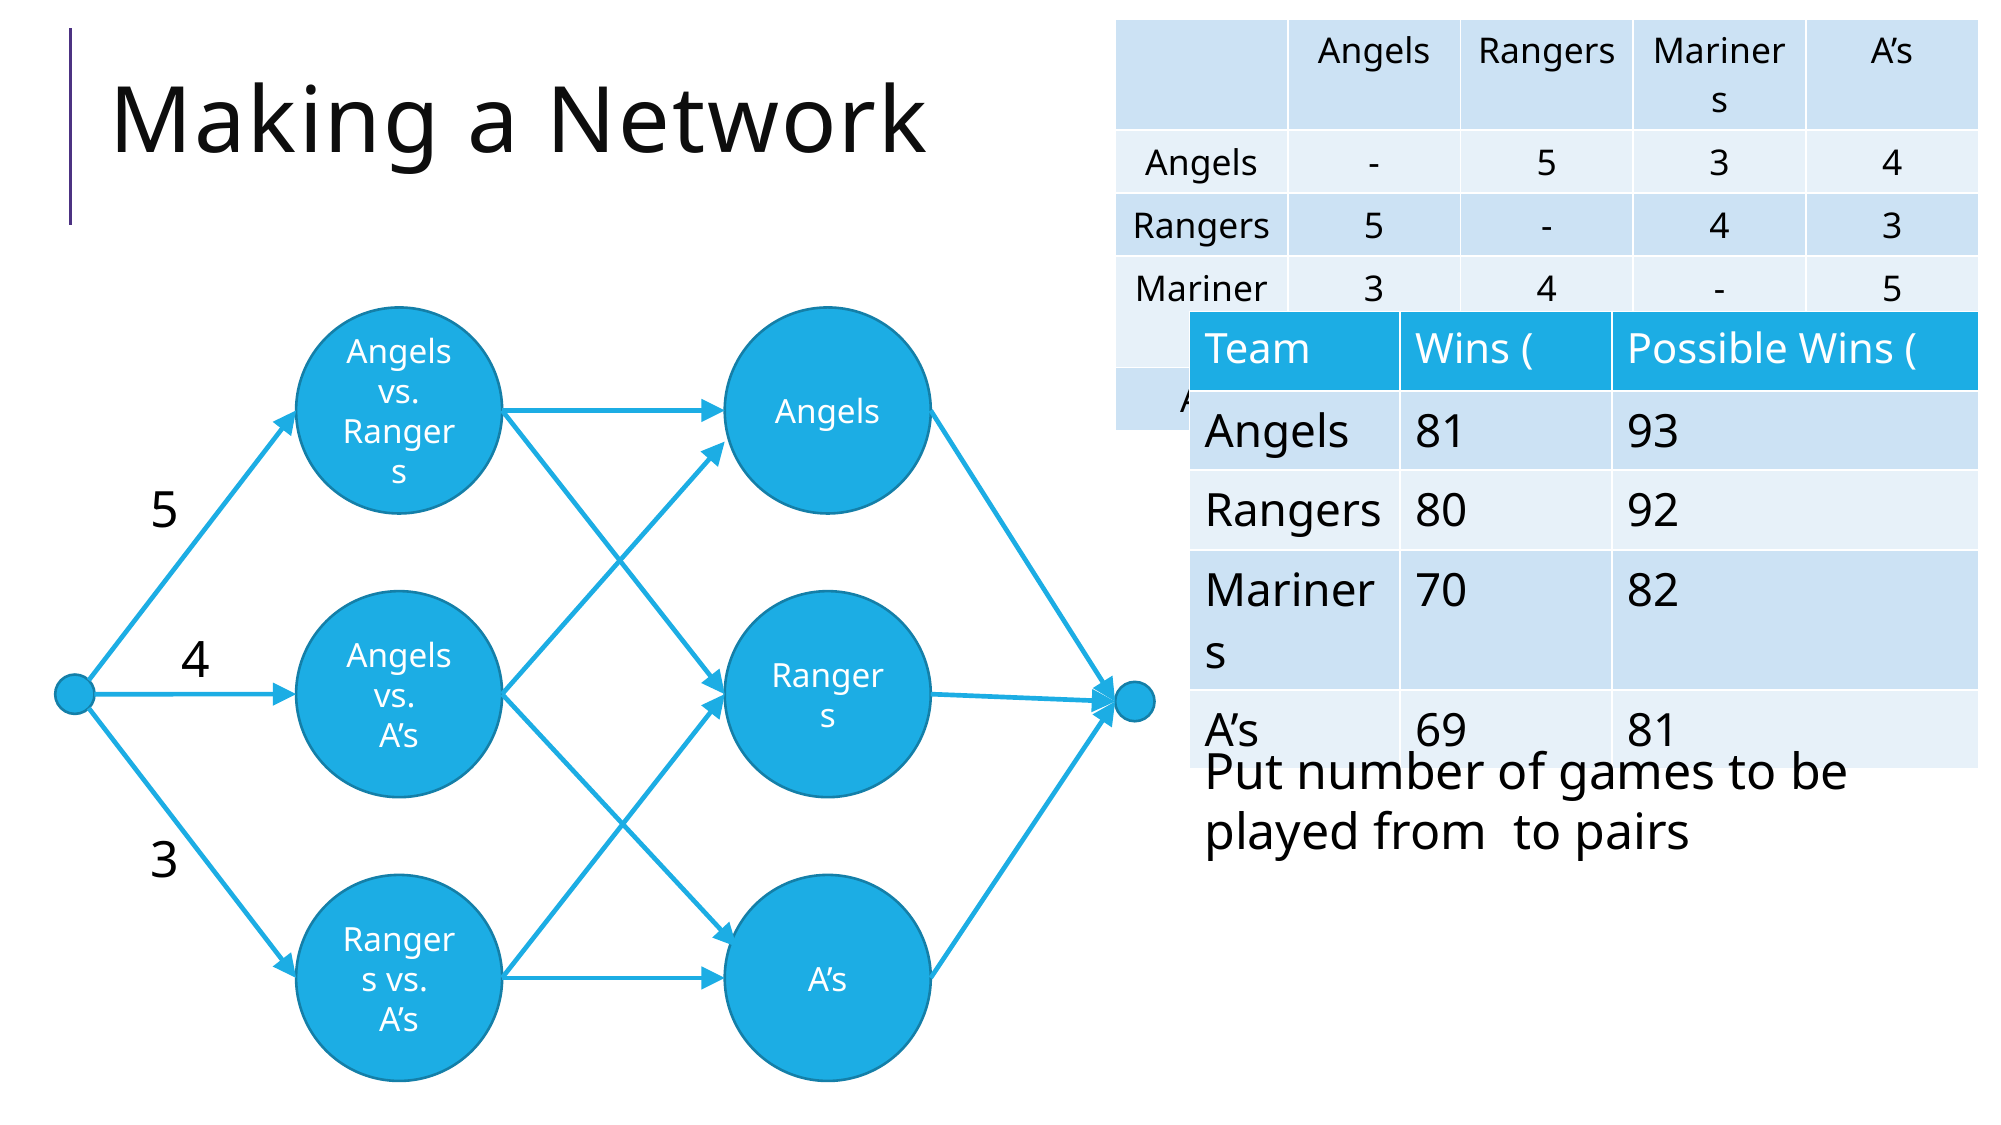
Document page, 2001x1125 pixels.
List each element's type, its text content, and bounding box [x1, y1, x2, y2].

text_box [88, 707, 297, 979]
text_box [930, 701, 1116, 979]
text_box Angels [723, 306, 932, 515]
table_cell 3 [1807, 194, 1978, 255]
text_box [930, 693, 1116, 697]
table_cell Rangers [1116, 194, 1287, 255]
table_cell - [1634, 257, 1805, 311]
table_header [1116, 20, 1287, 129]
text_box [930, 410, 1116, 690]
table_cell 3 [1634, 131, 1805, 192]
table_header Mariners [1634, 20, 1805, 129]
table_cell 4 [1461, 257, 1632, 311]
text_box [501, 441, 725, 689]
table_cell Mariners [1116, 257, 1287, 367]
text_box [53, 673, 95, 716]
table_cell Angels [1116, 131, 1287, 192]
table_cell 5 [1461, 131, 1632, 192]
table_cell 5 [1289, 194, 1460, 255]
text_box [88, 410, 297, 681]
text_box Rangers vs. A’s [295, 873, 504, 1083]
title Making a Network [94, 43, 1114, 210]
text_box A’s [723, 873, 932, 1083]
table_cell 3 [1289, 257, 1460, 311]
text_box Angels vs. A’s [296, 589, 495, 799]
table_cell - [1461, 194, 1632, 255]
table_cell 4 [1807, 131, 1978, 192]
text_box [729, 693, 737, 947]
table_header Angels [1289, 20, 1460, 129]
table_header A’s [1807, 20, 1978, 129]
text_box Angels vs. Rangers [294, 306, 504, 515]
table_cell A’s [1116, 368, 1189, 430]
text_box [501, 693, 725, 977]
text_box [1123, 680, 1156, 723]
text_box Rangers [732, 589, 923, 799]
table_cell - [1289, 131, 1460, 192]
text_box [501, 410, 725, 438]
table_cell 4 [1634, 194, 1805, 255]
table_cell 5 [1807, 257, 1978, 311]
table_header Rangers [1461, 20, 1632, 129]
